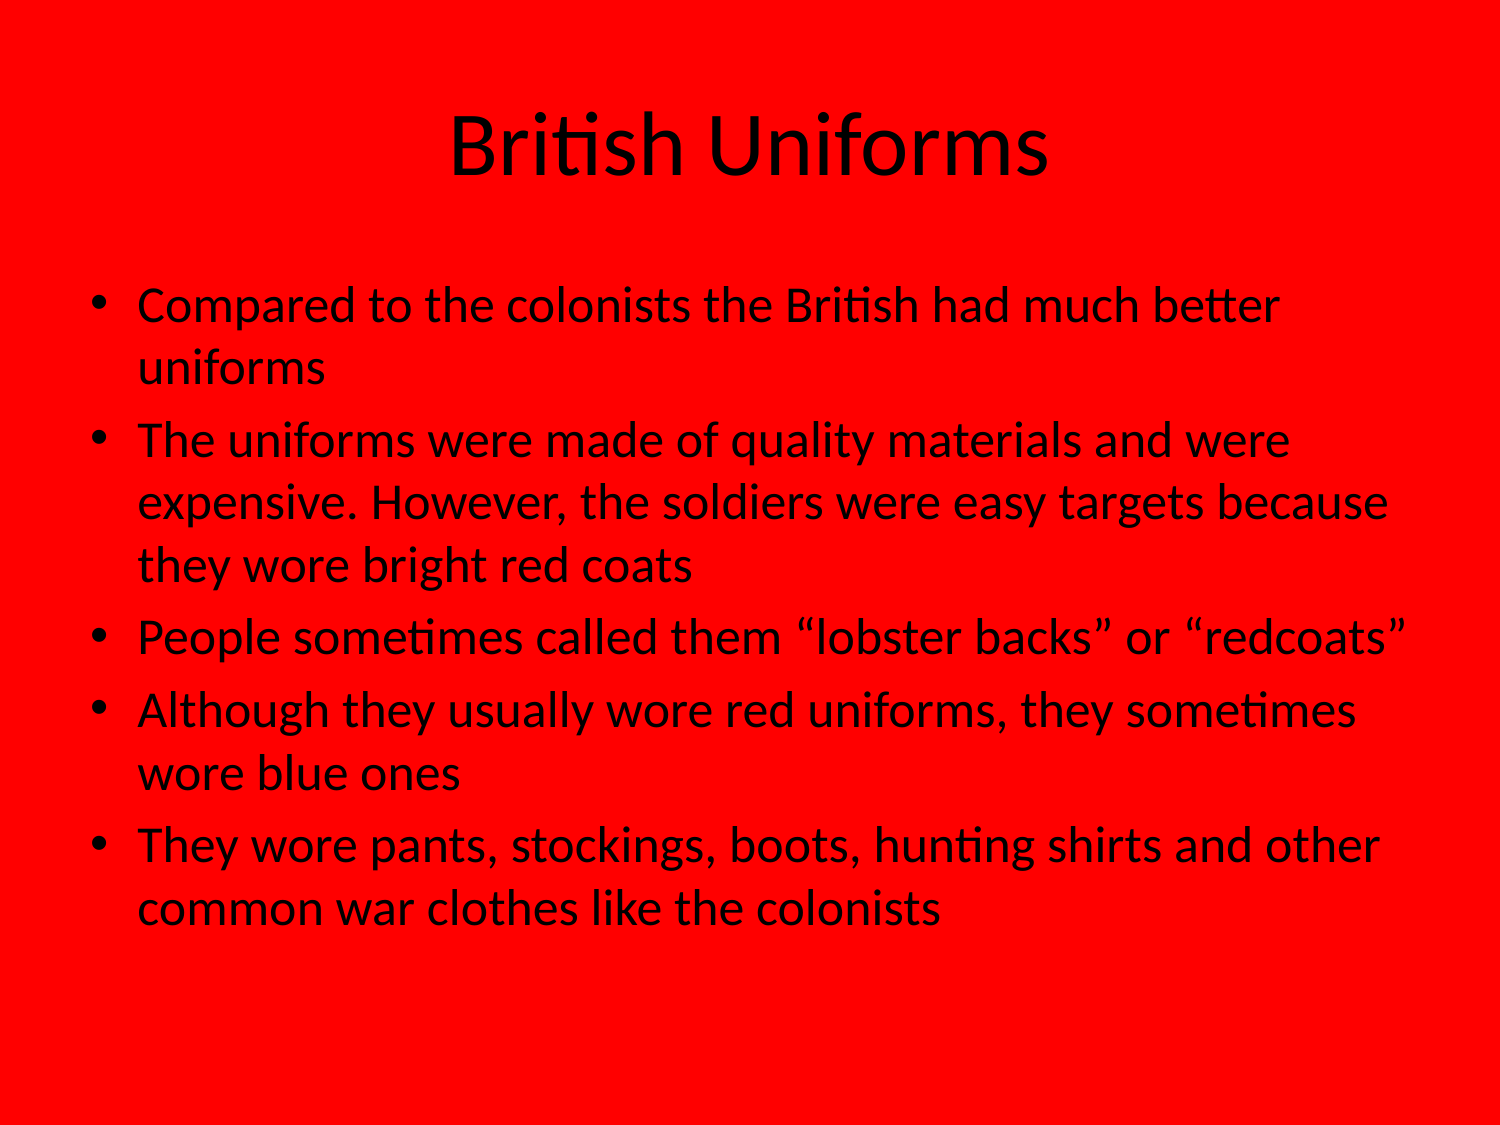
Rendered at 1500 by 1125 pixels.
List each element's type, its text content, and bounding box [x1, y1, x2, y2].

list Compared to the colonists the British had much better uniforms The uniforms were made of quality materials and were expensive. However, the soldiers were easy targets because they wore bright red coats People sometimes called them “lobster backs” or “redcoats” Although they usually wore red uniforms, they sometimes wore blue ones They wore pants, stockings, boots, hunting shirts and other common war clothes like the colonists [75, 262, 1425, 1005]
title British Uniforms [75, 45, 1425, 233]
